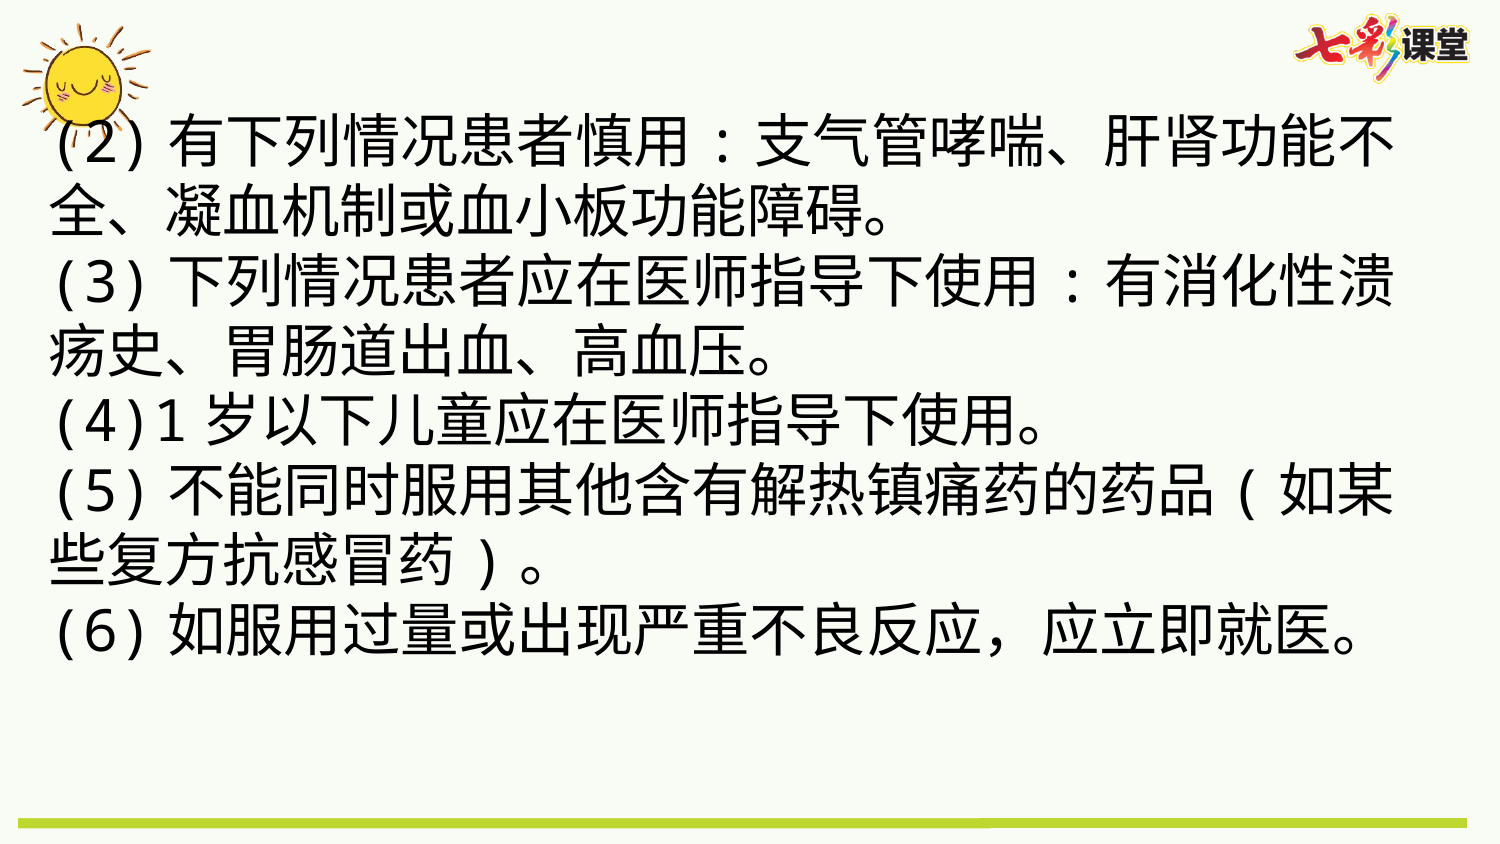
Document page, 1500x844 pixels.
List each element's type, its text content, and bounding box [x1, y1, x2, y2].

text_box (2)有下列情况患者慎用:支气管哮喘、肝肾功能不全、凝血机制或血小板功能障碍。 (3)下列情况患者应在医师指导下使用:有消化性溃疡史、胃肠道出血、高血压。 (4)1岁以下儿童应在医师指导下使用。 (5)不能同时服用其他含有解热镇痛药的药品(如某些复方抗感冒药)。 (6)如服用过量或出现严重不良反应，应立即就医。 [33, 96, 1467, 671]
picture [1291, 9, 1472, 87]
picture [0, 0, 173, 172]
picture [18, 771, 1467, 844]
